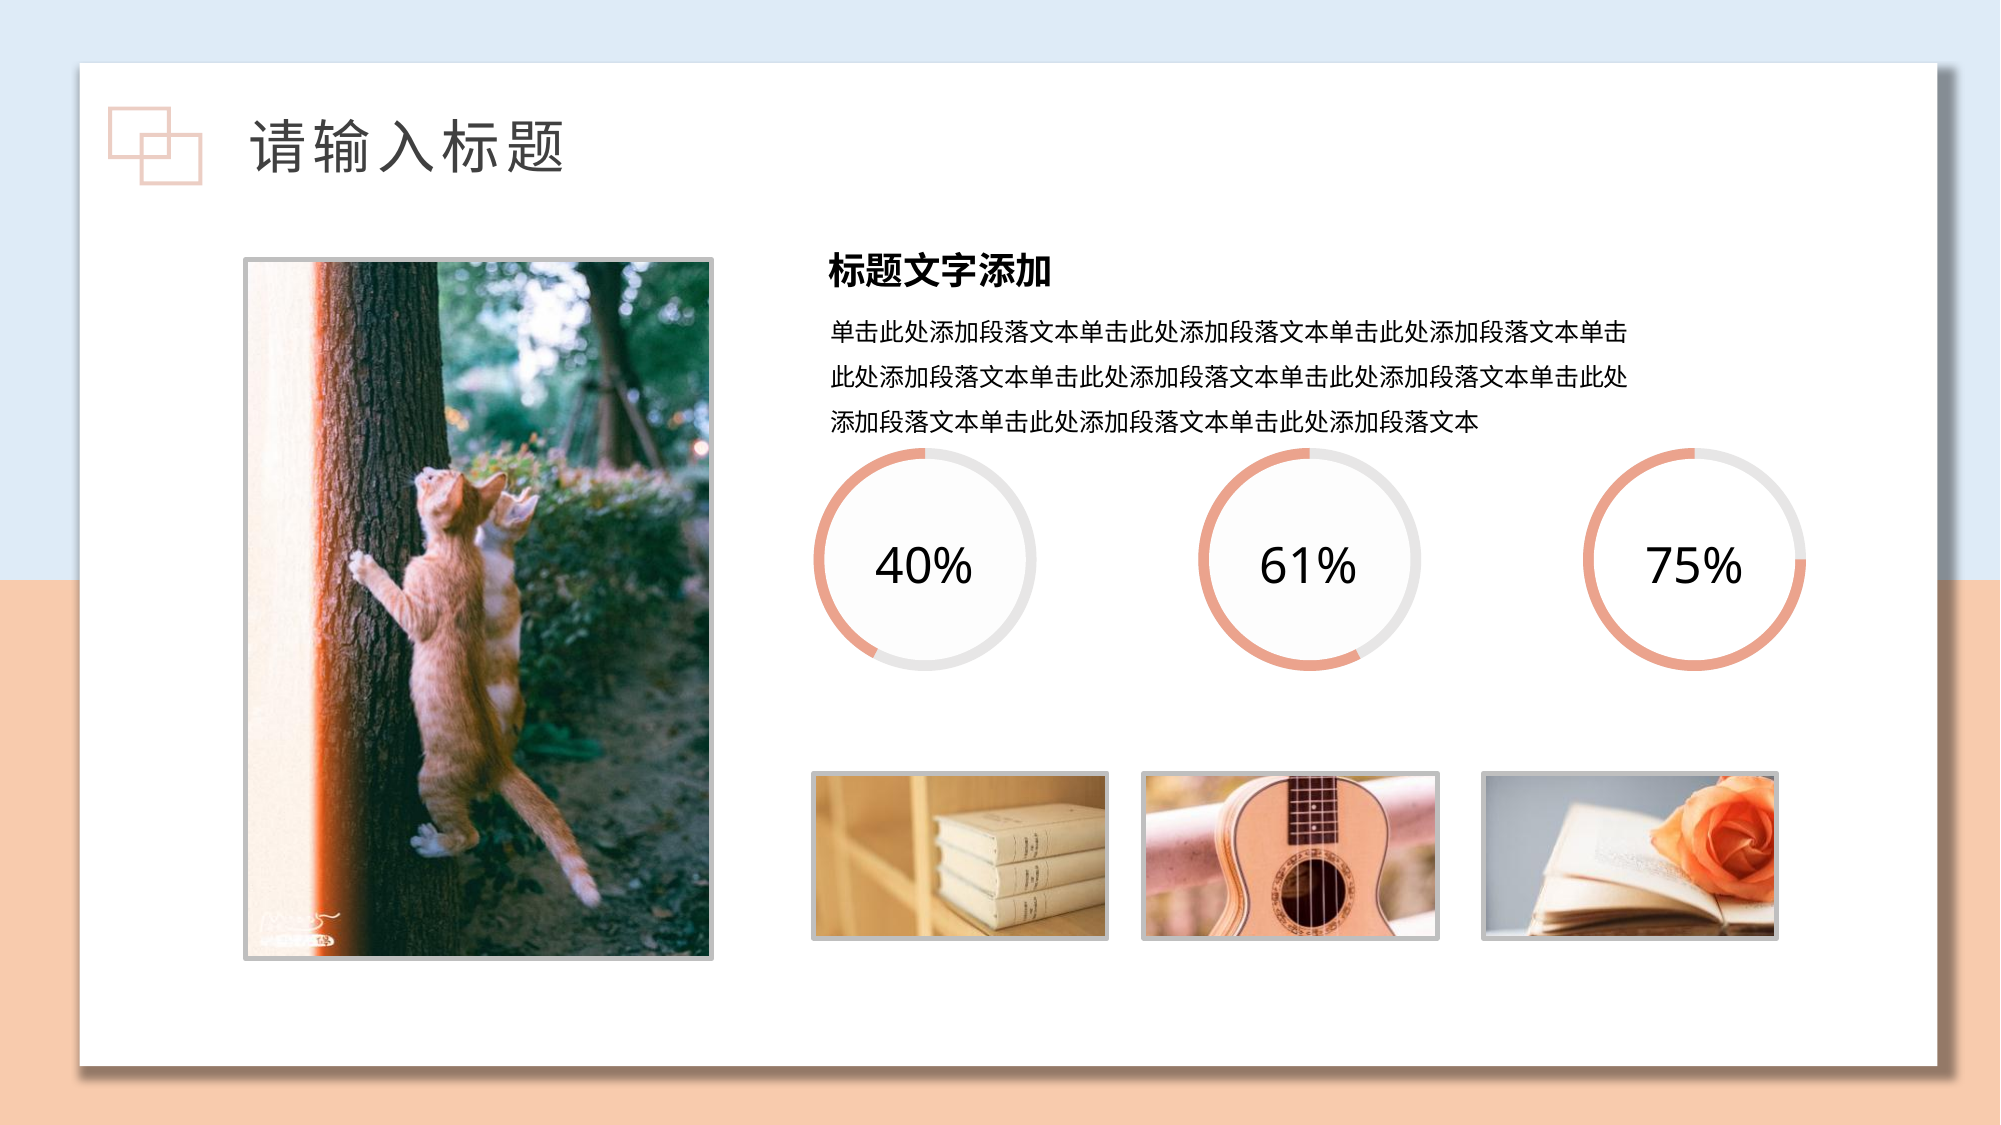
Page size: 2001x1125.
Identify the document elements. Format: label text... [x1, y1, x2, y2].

picture [1483, 773, 1777, 939]
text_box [1582, 448, 1806, 671]
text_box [813, 447, 1037, 677]
picture [245, 259, 712, 959]
picture [813, 773, 1108, 939]
text_box 请输入标题 [233, 102, 891, 188]
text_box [1198, 448, 1422, 671]
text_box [813, 239, 1661, 513]
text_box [108, 106, 203, 186]
picture [1143, 773, 1438, 939]
